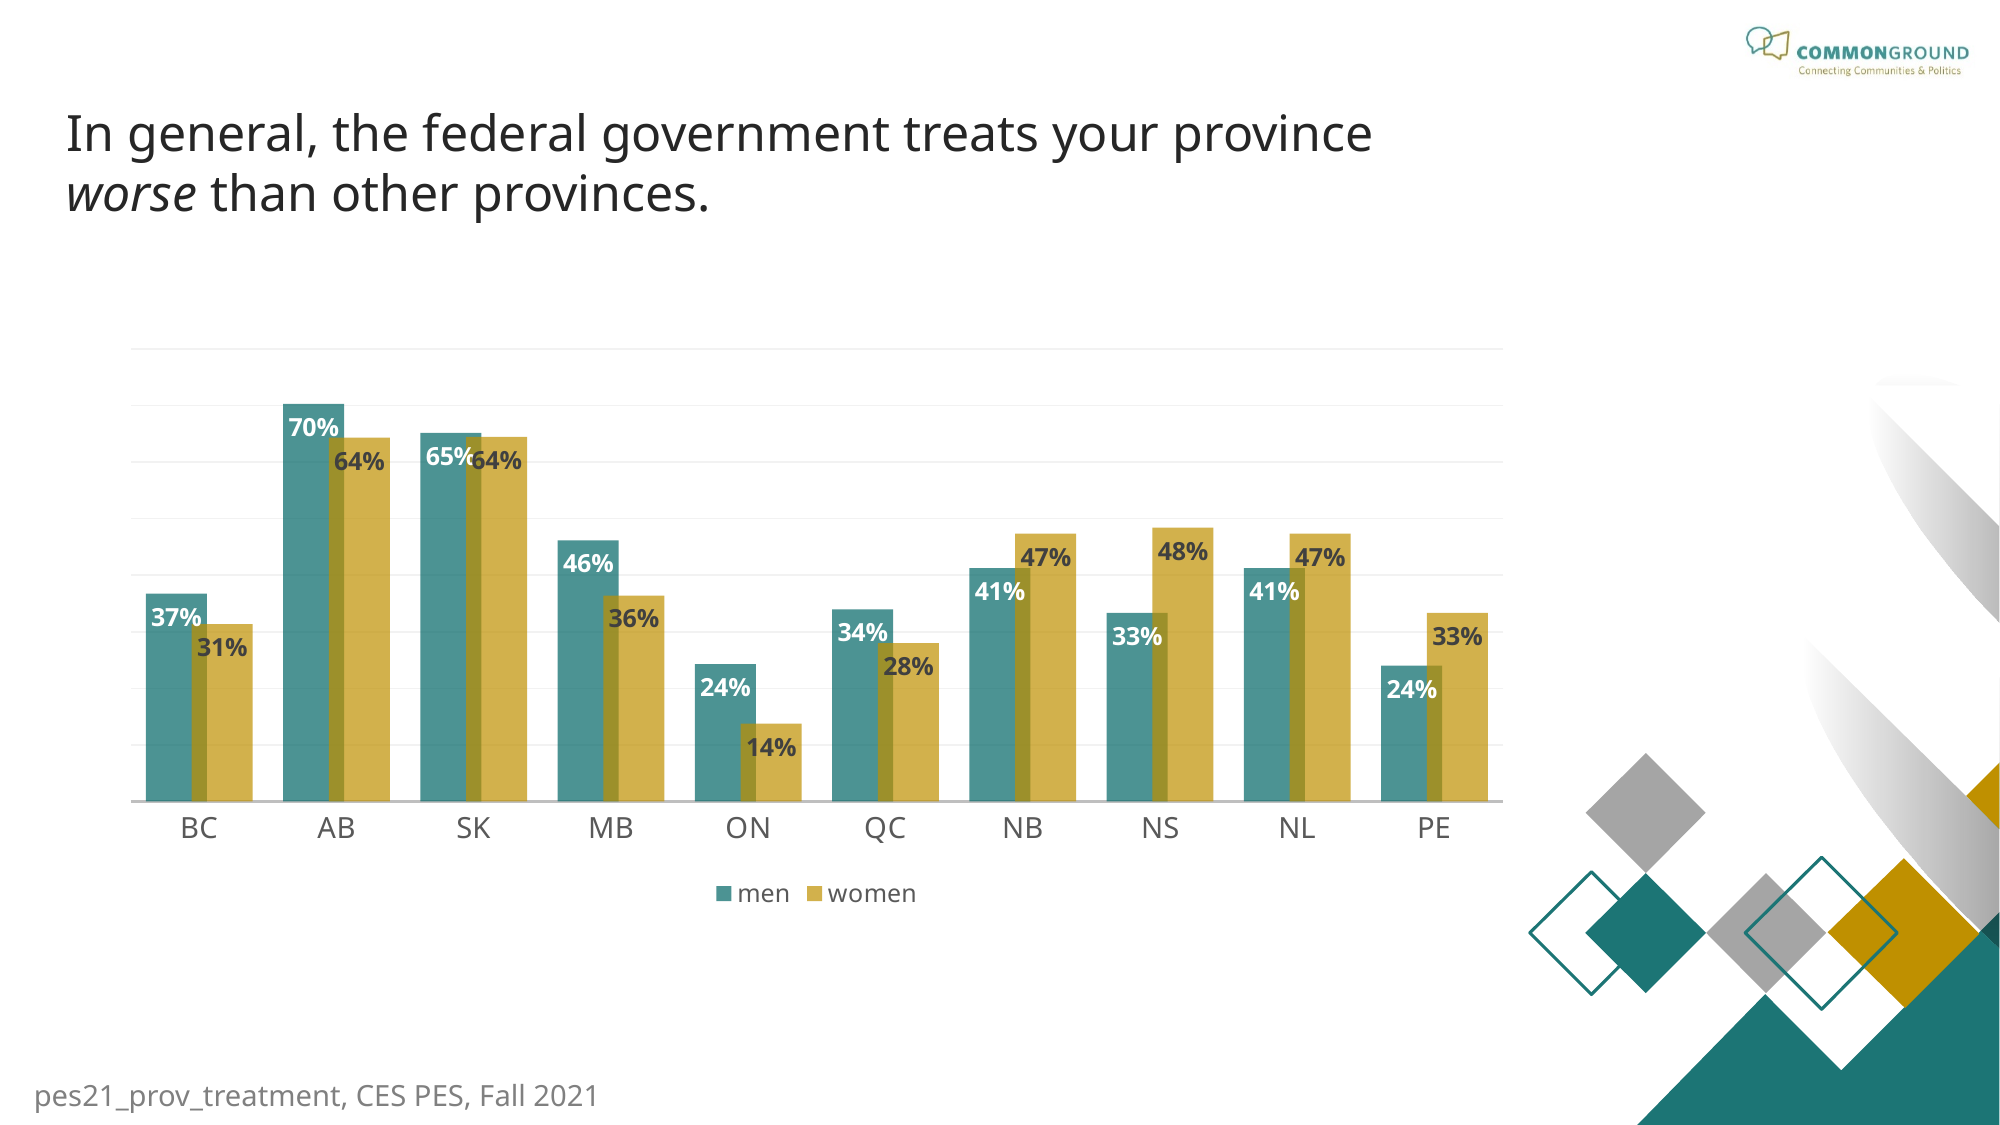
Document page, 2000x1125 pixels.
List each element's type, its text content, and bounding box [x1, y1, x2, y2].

picture [1734, 22, 1979, 81]
chart [101, 337, 1532, 918]
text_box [1259, 385, 2000, 1125]
text_box pes21_prov_treatment, CES PES, Fall 2021 [18, 1069, 1019, 1120]
text_box In general, the federal government treats your province worse than other provinces. [66, 101, 1437, 294]
